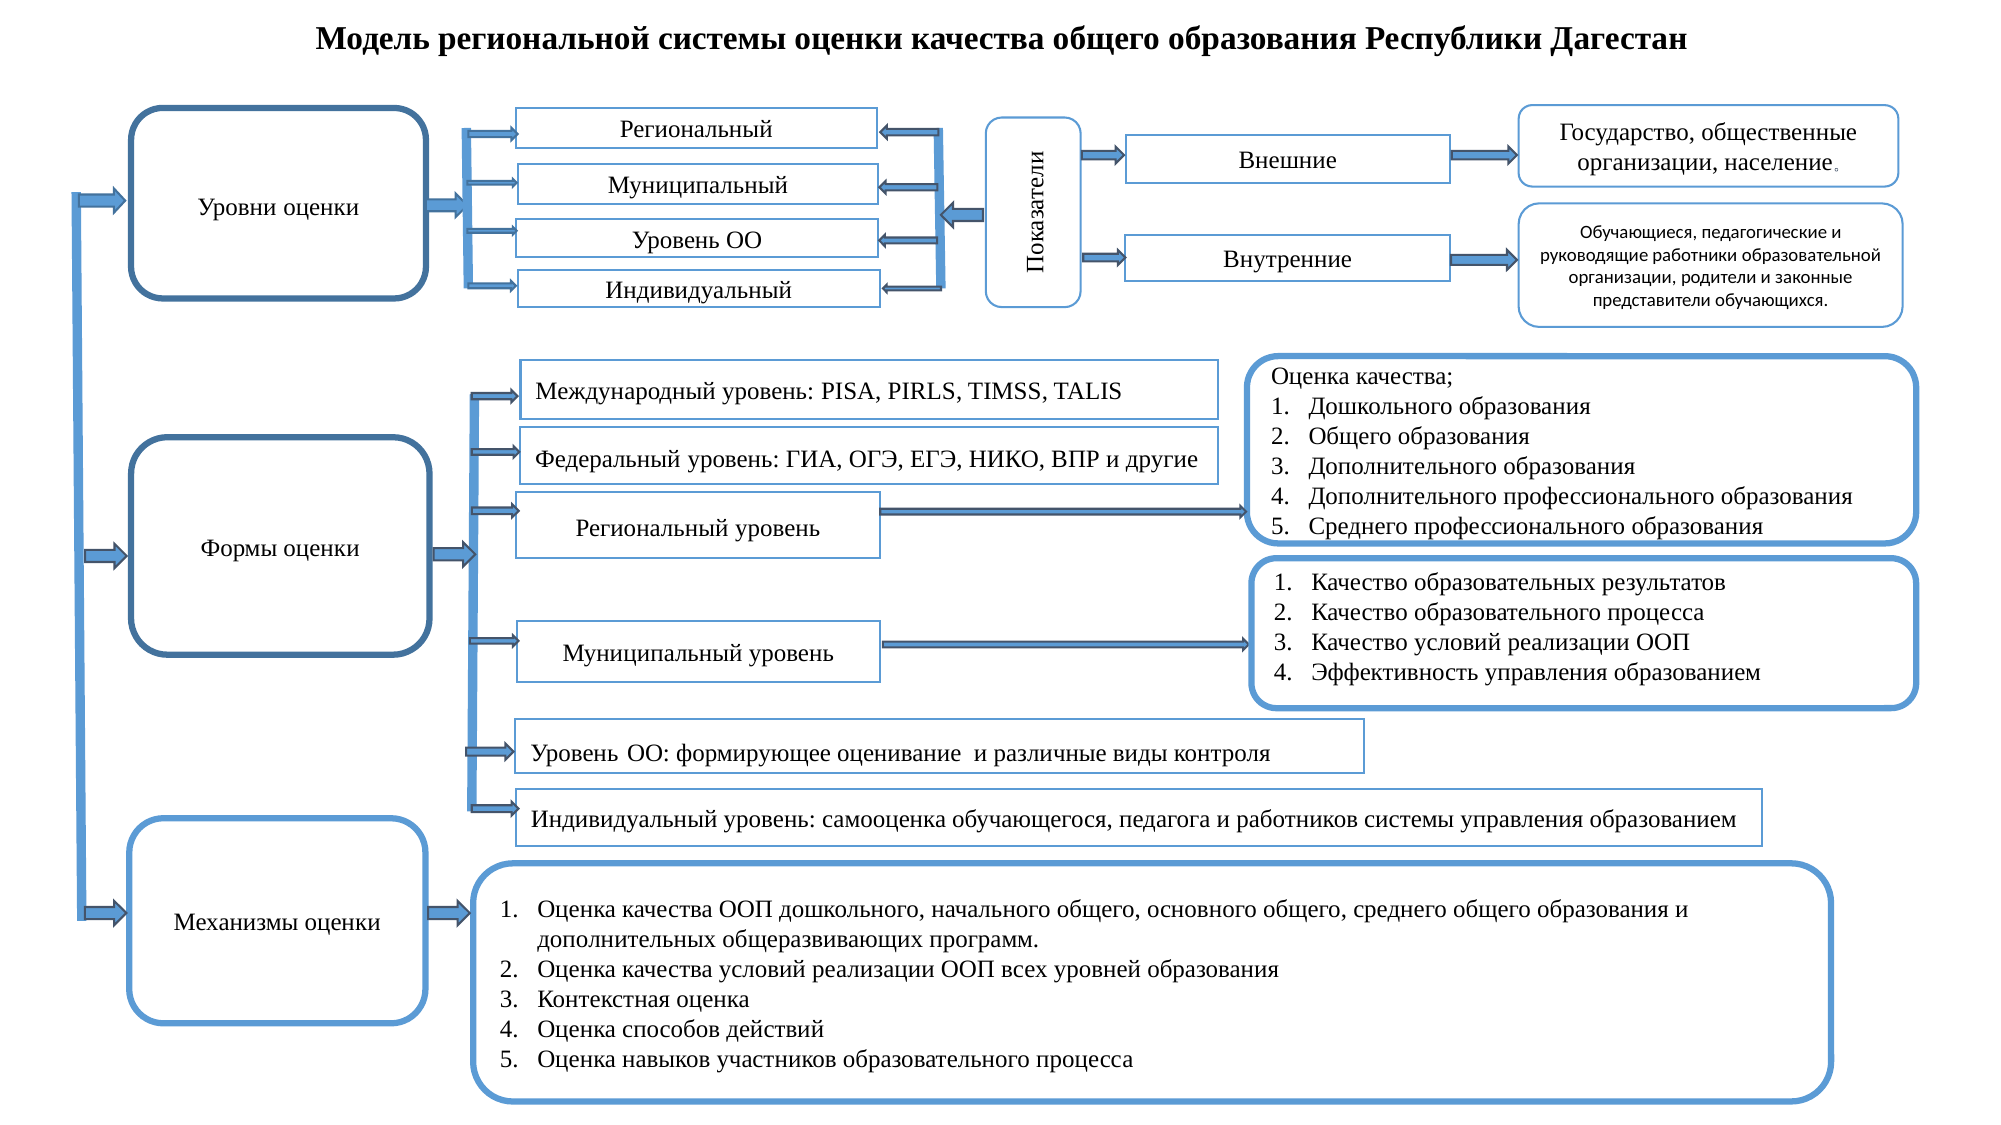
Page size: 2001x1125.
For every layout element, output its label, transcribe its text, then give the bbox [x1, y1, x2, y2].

text_box Показатели [984, 116, 1082, 309]
text_box [469, 176, 519, 190]
text_box Уровень ОО [515, 218, 879, 258]
text_box [82, 185, 127, 216]
text_box Внутренние [1124, 234, 1451, 282]
text_box Индивидуальный уровень: самооценка обучающегося, педагога и работников системы управления образованием [515, 788, 1763, 847]
text_box [475, 741, 516, 763]
text_box [878, 122, 938, 142]
text_box [877, 232, 938, 249]
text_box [471, 394, 475, 812]
text_box Международный уровень: PISA, PIRLS, TIMSS, TALIS [519, 359, 1219, 420]
text_box [84, 541, 129, 571]
text_box [1080, 144, 1126, 167]
text_box [469, 224, 519, 238]
text_box [470, 387, 520, 405]
text_box [427, 898, 472, 928]
text_box Оценка качества; Дошкольного образования Общего образования Дополнительного образования Дополнительного профессионального образования Среднего профессионального образования [1245, 355, 1918, 545]
text_box Механизмы оценки [128, 817, 427, 1025]
text_box [470, 799, 520, 819]
text_box [1450, 144, 1519, 167]
text_box [469, 125, 520, 143]
text_box [432, 539, 471, 570]
text_box Формы оценки [130, 436, 431, 656]
text_box Муниципальный [517, 163, 879, 205]
text_box Оценка качества ООП дошкольного, начального общего, основного общего, среднего общего образования и дополнительных общеразвивающих программ. Оценка качества условий реализации ООП всех уровней образования Контекстная оценка Оценка способов действий Оценка навыков участников образовательного процесса [472, 862, 1833, 1103]
text_box [83, 898, 128, 928]
text_box Модель региональной системы оценки качества общего образования Республики Дагестан [160, 3, 1845, 110]
text_box [881, 282, 943, 295]
text_box [877, 178, 938, 196]
text_box [941, 200, 985, 230]
text_box Муниципальный уровень [516, 620, 881, 683]
text_box [475, 632, 520, 649]
text_box Региональный уровень [515, 491, 881, 559]
text_box Обучающиеся, педагогические и руководящие работники образовательной организации, родители и законные представители обучающихся. [1517, 202, 1904, 328]
text_box Региональный [515, 107, 878, 149]
text_box Уровни оценки [130, 106, 427, 300]
text_box Качество образовательных результатов Качество образовательного процесса Качество условий реализации ООП Эффективность управления образованием [1250, 557, 1918, 710]
text_box [467, 278, 518, 294]
text_box [475, 501, 521, 520]
text_box [475, 443, 521, 461]
text_box Индивидуальный [517, 269, 881, 308]
text_box [881, 636, 1250, 653]
text_box Федеральный уровень: ГИА, ОГЭ, ЕГЭ, НИКО, ВПР и другие [519, 426, 1219, 485]
text_box [1449, 247, 1519, 273]
text_box Государство, общественные организации, население. [1517, 104, 1900, 188]
text_box [1082, 247, 1127, 268]
text_box Уровень ОО: формирующее оценивание и различные виды контроля [514, 718, 1365, 774]
text_box [424, 190, 462, 220]
text_box [465, 746, 471, 757]
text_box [76, 192, 82, 921]
text_box Внешние [1125, 134, 1451, 184]
text_box [879, 503, 1248, 520]
